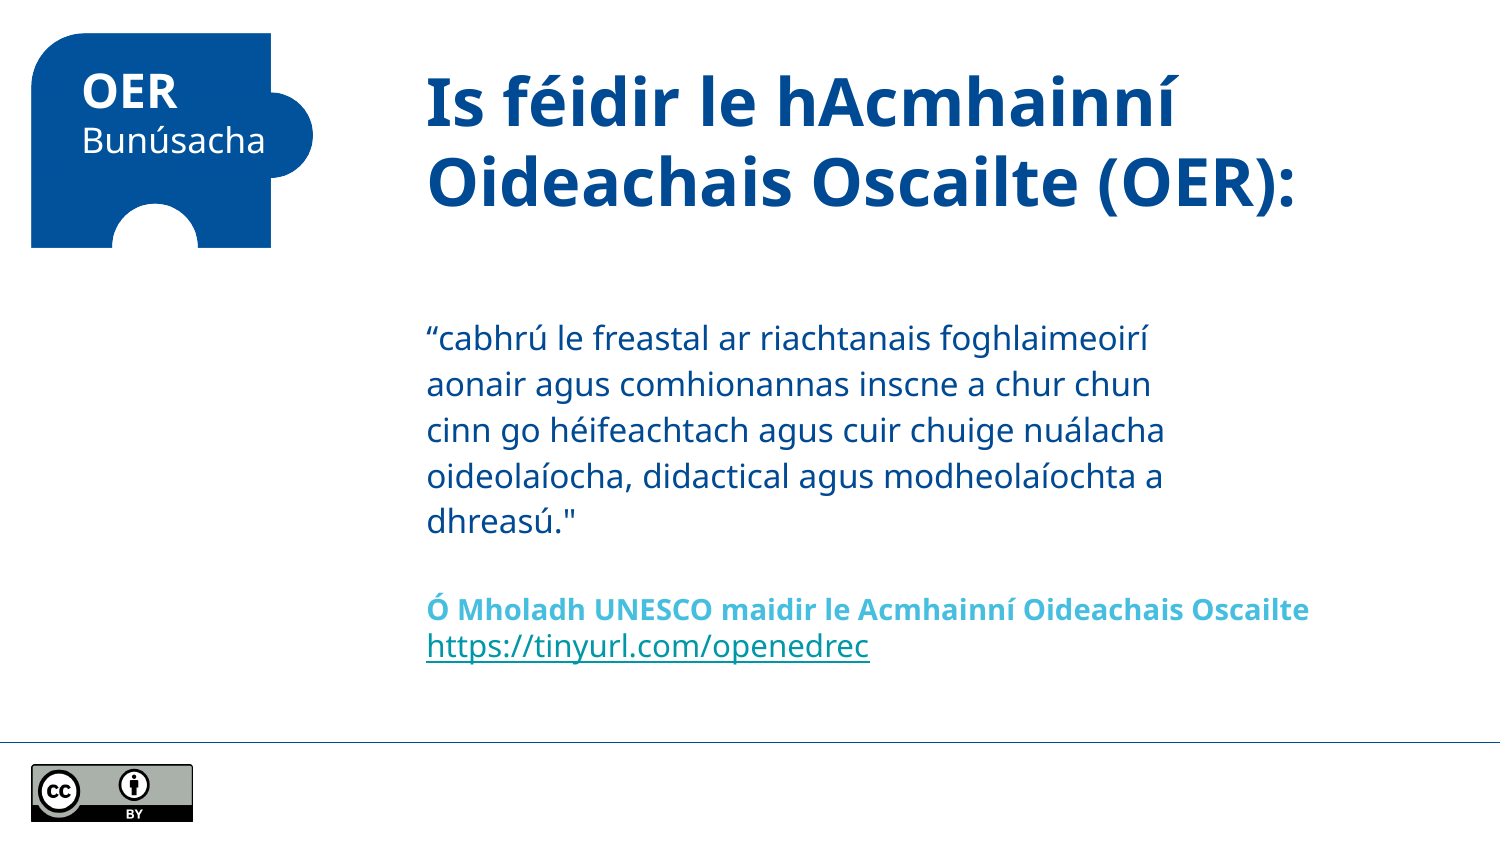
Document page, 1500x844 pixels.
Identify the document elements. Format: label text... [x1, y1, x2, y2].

text_box Ó Mholadh UNESCO maidir le Acmhainní Oideachais Oscailte https://tinyurl.com/openedrec [411, 576, 1500, 685]
text_box [0, 750, 1500, 844]
picture [31, 33, 313, 248]
text_box OER Bunúsacha [315, 41, 683, 179]
text_box Is féidir le hAcmhainní Oideachais Oscailte (OER): [411, 44, 1352, 235]
text_box “cabhrú le freastal ar riachtanais foghlaimeoirí aonair agus comhionannas inscne a chur chun cinn go héifeachtach agus cuir chuige nuálacha oideolaíocha, didactical agus modheolaíochta a dhreasú." [411, 296, 1199, 556]
picture [31, 764, 193, 822]
